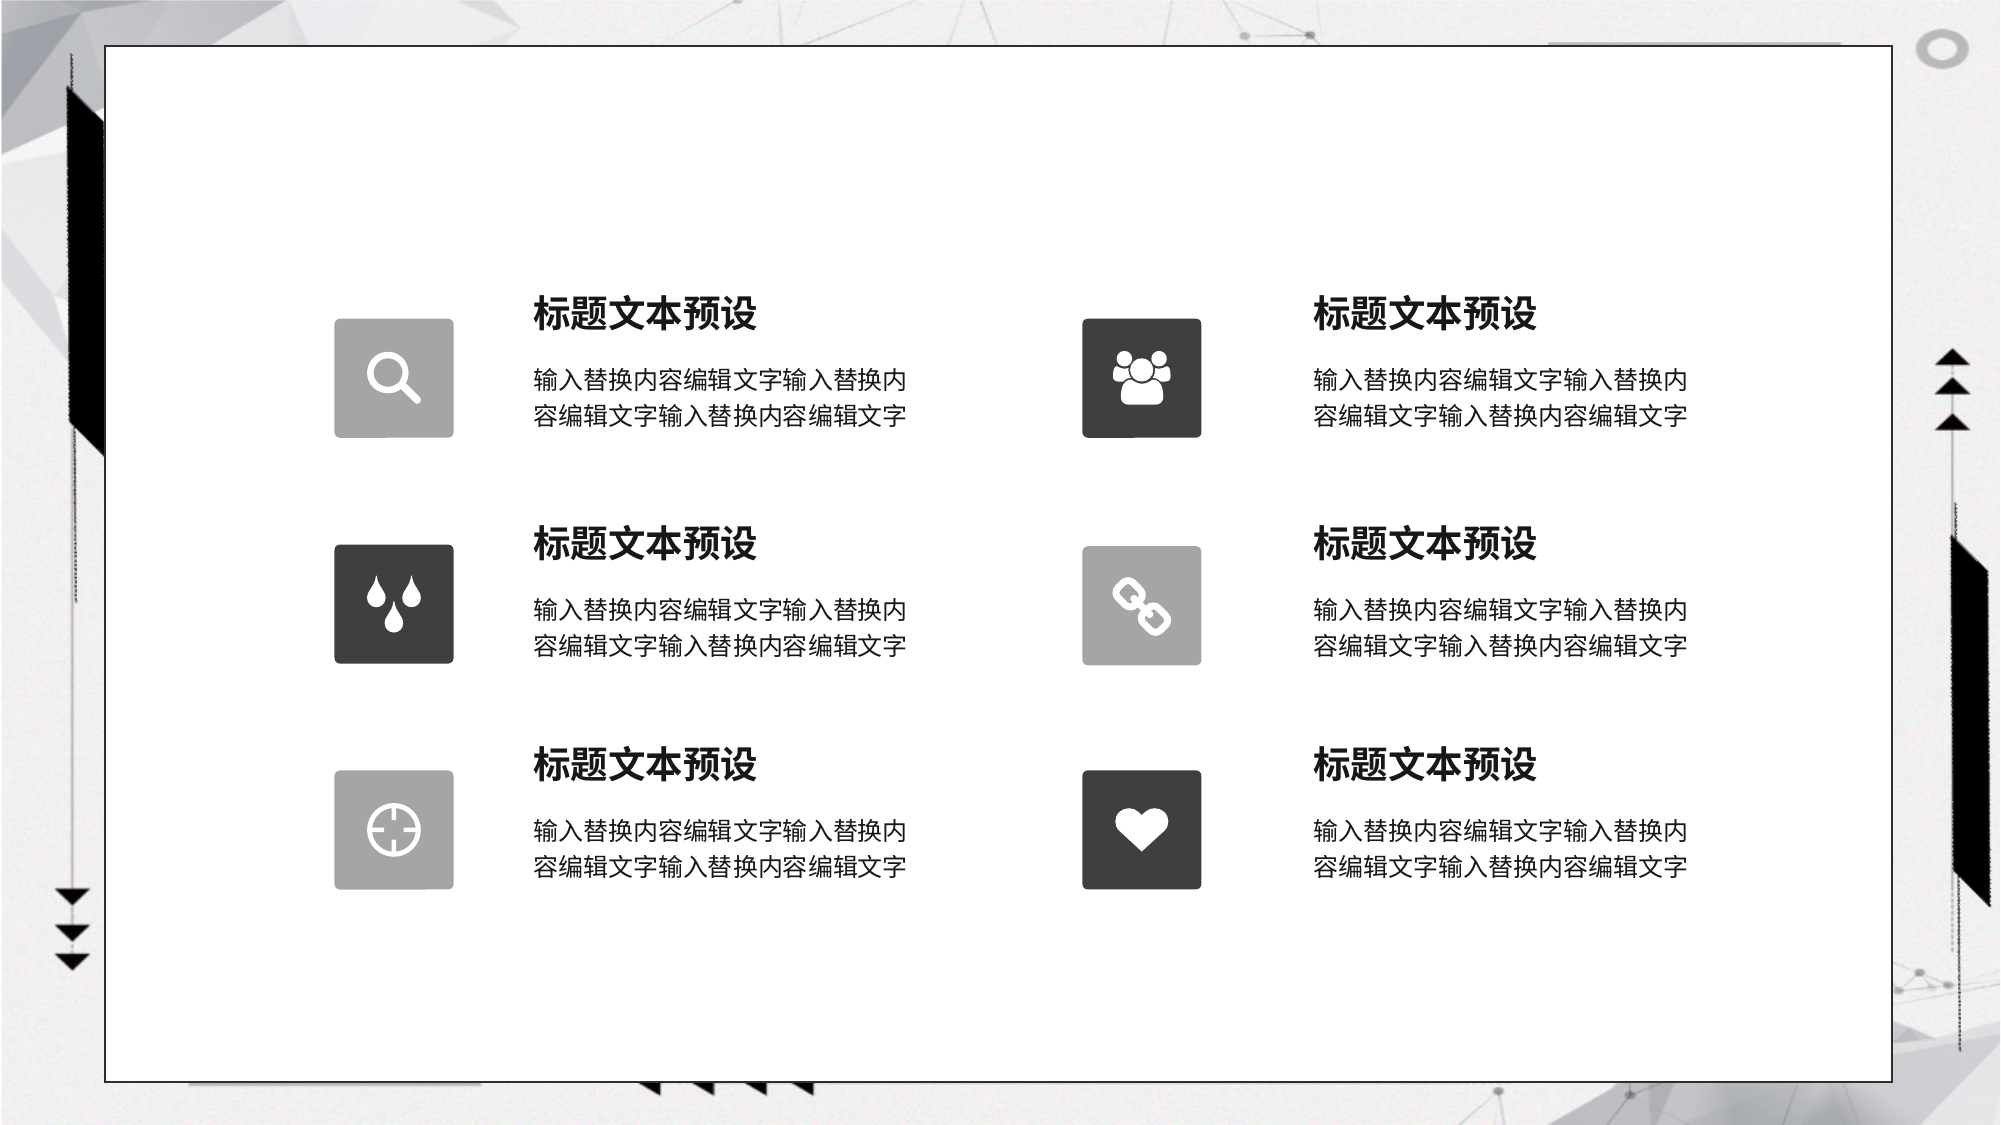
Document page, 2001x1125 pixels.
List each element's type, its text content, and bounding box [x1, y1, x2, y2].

text_box 标题文本预设 [1298, 512, 1729, 582]
text_box 标题文本预设 [518, 733, 949, 803]
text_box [334, 770, 454, 890]
picture [0, 0, 2001, 1125]
text_box 标题文本预设 [518, 282, 949, 351]
text_box 输入替换内容编辑文字输入替换内容编辑文字输入替换内容编辑文字 [1298, 582, 1719, 691]
text_box 输入替换内容编辑文字输入替换内容编辑文字输入替换内容编辑文字 [1298, 803, 1719, 912]
text_box 输入替换内容编辑文字输入替换内容编辑文字输入替换内容编辑文字 [518, 803, 939, 912]
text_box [1082, 770, 1202, 890]
text_box 输入替换内容编辑文字输入替换内容编辑文字输入替换内容编辑文字 [1298, 351, 1719, 461]
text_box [334, 318, 454, 438]
text_box 输入替换内容编辑文字输入替换内容编辑文字输入替换内容编辑文字 [518, 351, 939, 461]
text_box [334, 544, 454, 664]
text_box 标题文本预设 [1298, 733, 1729, 803]
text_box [1082, 546, 1202, 666]
text_box 标题文本预设 [518, 512, 949, 582]
text_box 标题文本预设 [1298, 282, 1729, 351]
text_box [1082, 318, 1202, 438]
text_box 输入替换内容编辑文字输入替换内容编辑文字输入替换内容编辑文字 [518, 582, 939, 691]
